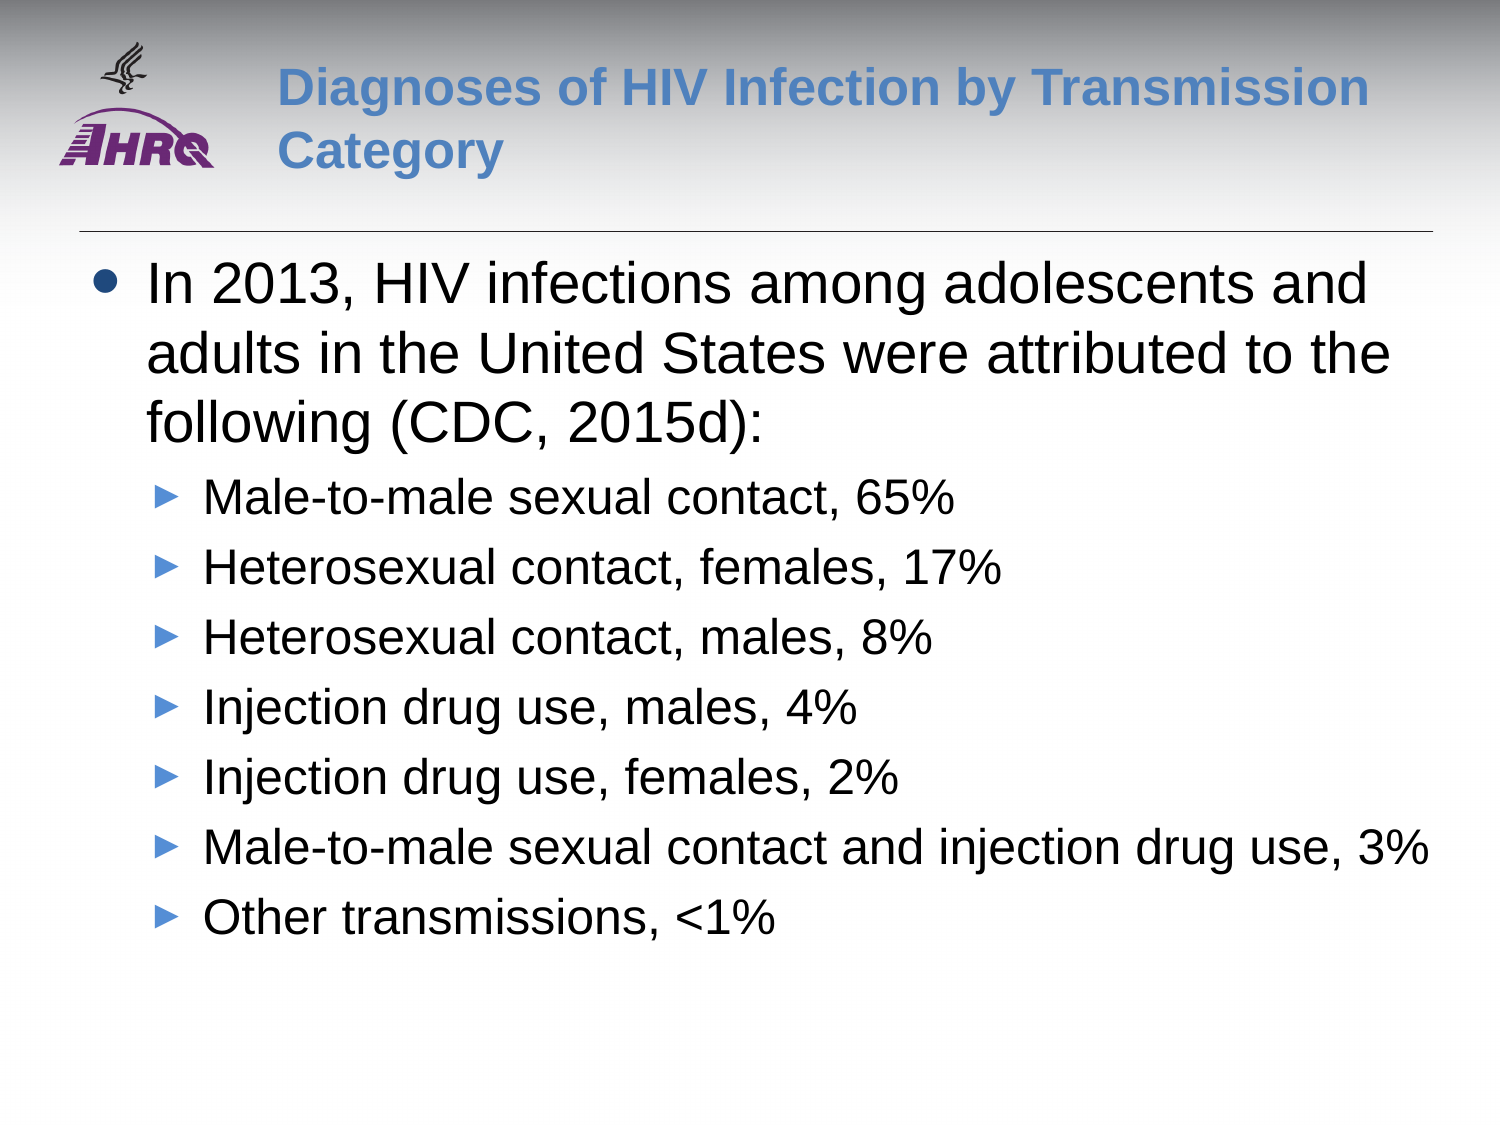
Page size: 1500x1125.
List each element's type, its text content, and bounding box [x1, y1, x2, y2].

list In 2013, HIV infections among adolescents and adults in the United States were attributed to the following (CDC, 2015d): Male-to-male sexual contact, 65% Heterosexual contact, females, 17% Heterosexual contact, males, 8% Injection drug use, males, 4% Injection drug use, females, 2% Male-to-male sexual contact and injection drug use, 3% Other transmissions, <1% [75, 237, 1450, 980]
title Diagnoses of HIV Infection by Transmission Category [262, 45, 1425, 188]
picture [0, 0, 1500, 1125]
